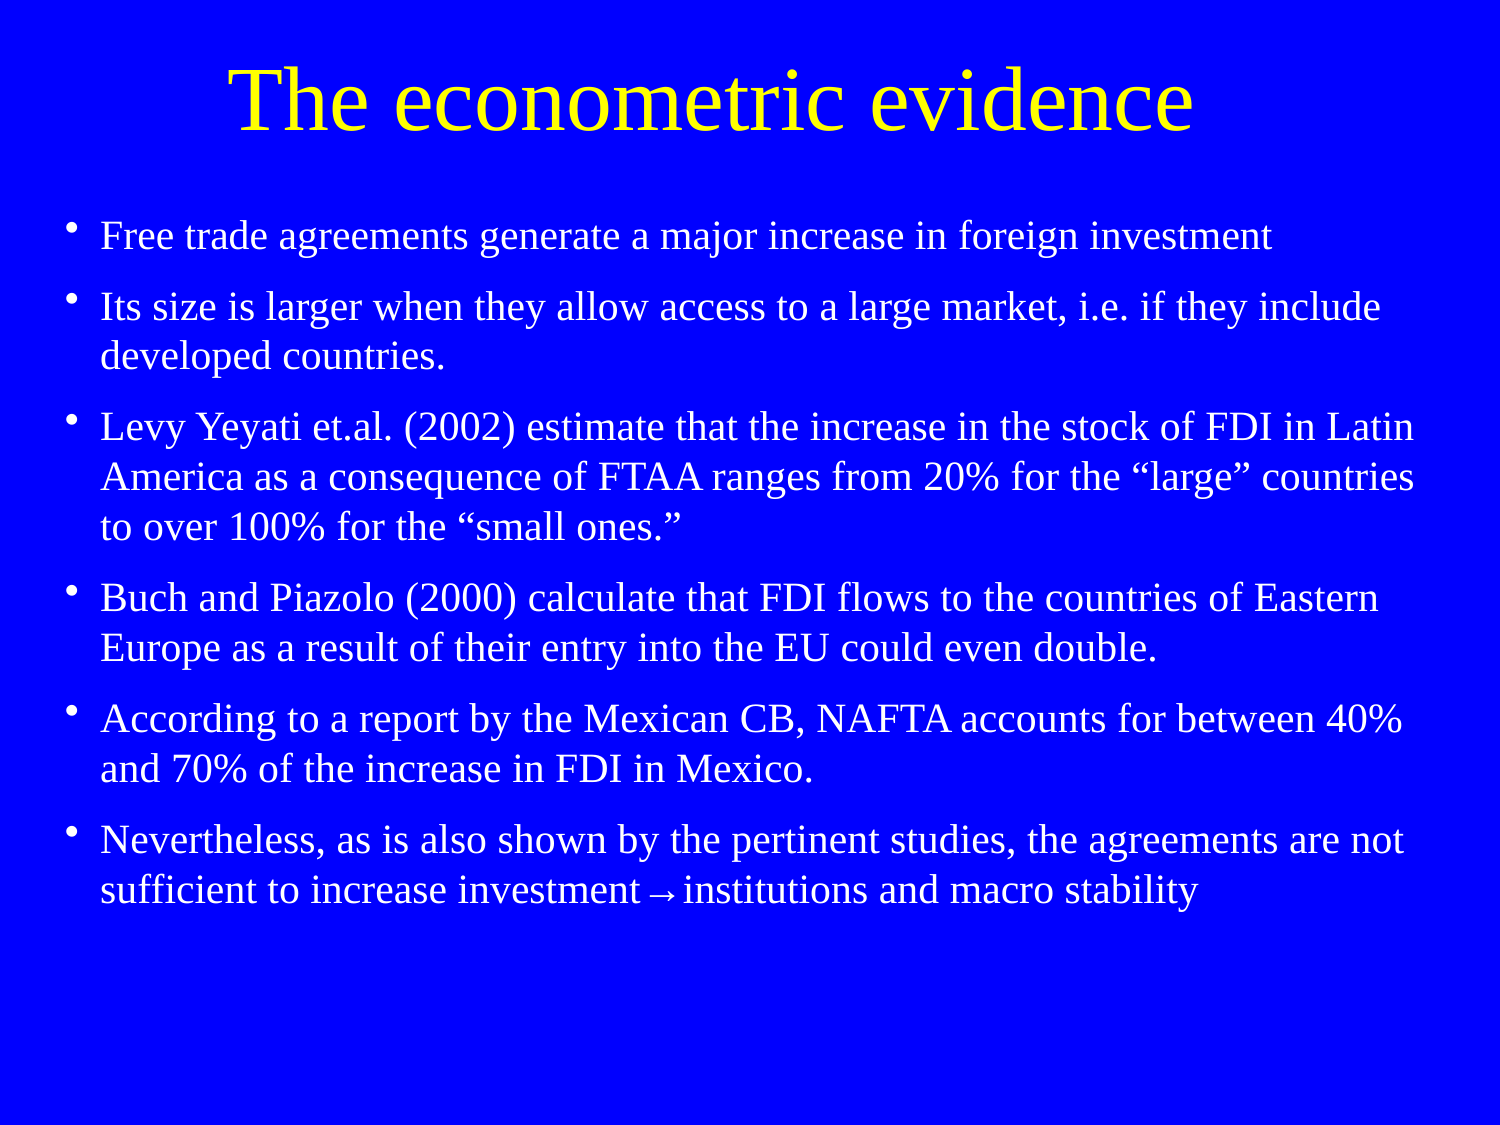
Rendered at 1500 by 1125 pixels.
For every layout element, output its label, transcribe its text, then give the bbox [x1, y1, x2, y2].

title The econometric evidence [74, 0, 1351, 188]
text_box Free trade agreements generate a major increase in foreign investment Its size is larger when they allow access to a large market, i.e. if they include developed countries. Levy Yeyati et.al. (2002) estimate that the increase in the stock of FDI in Latin America as a consequence of FTAA ranges from 20% for the “large” countries to over 100% for the “small ones.” Buch and Piazolo (2000) calculate that FDI flows to the countries of Eastern Europe as a result of their entry into the EU could even double. According to a report by the Mexican CB, NAFTA accounts for between 40% and 70% of the increase in FDI in Mexico. Nevertheless, as is also shown by the pertinent studies, the agreements are not sufficient to increase investment→institutions and macro stability [49, 200, 1463, 920]
